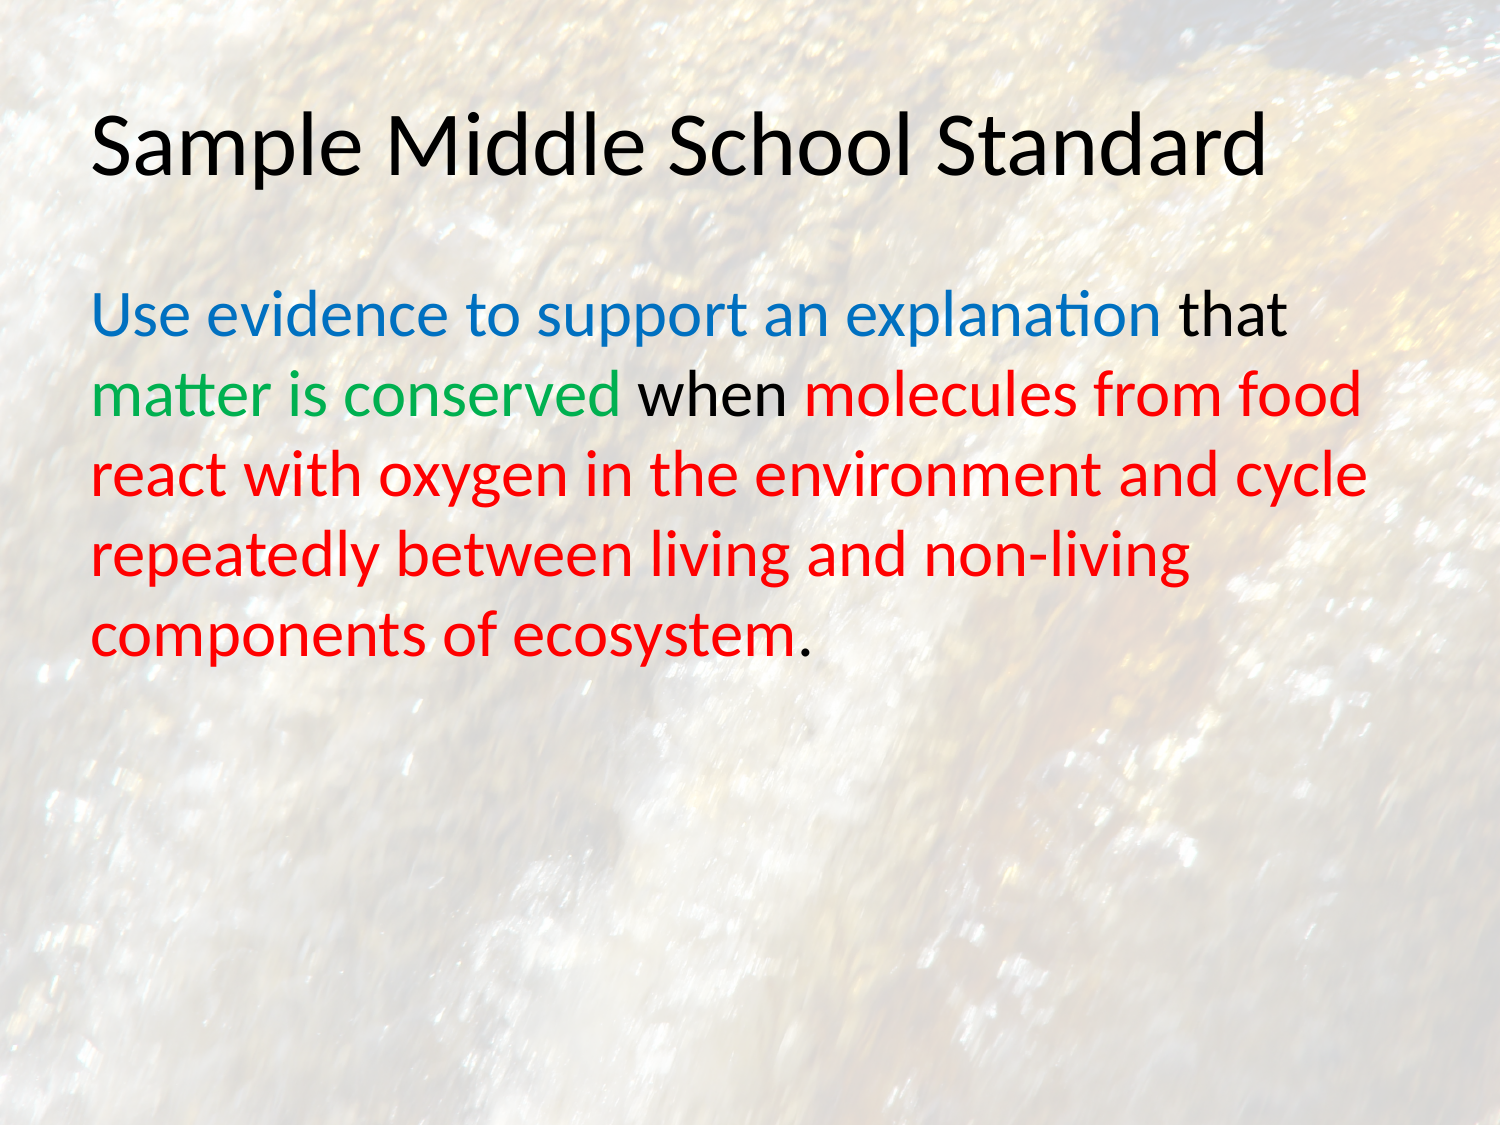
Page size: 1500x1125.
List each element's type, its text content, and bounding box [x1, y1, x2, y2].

title Sample Middle School Standard [75, 45, 1425, 233]
list Use evidence to support an explanation that matter is conserved when molecules from food react with oxygen in the environment and cycle repeatedly between living and non-living components of ecosystem. [75, 262, 1425, 1005]
